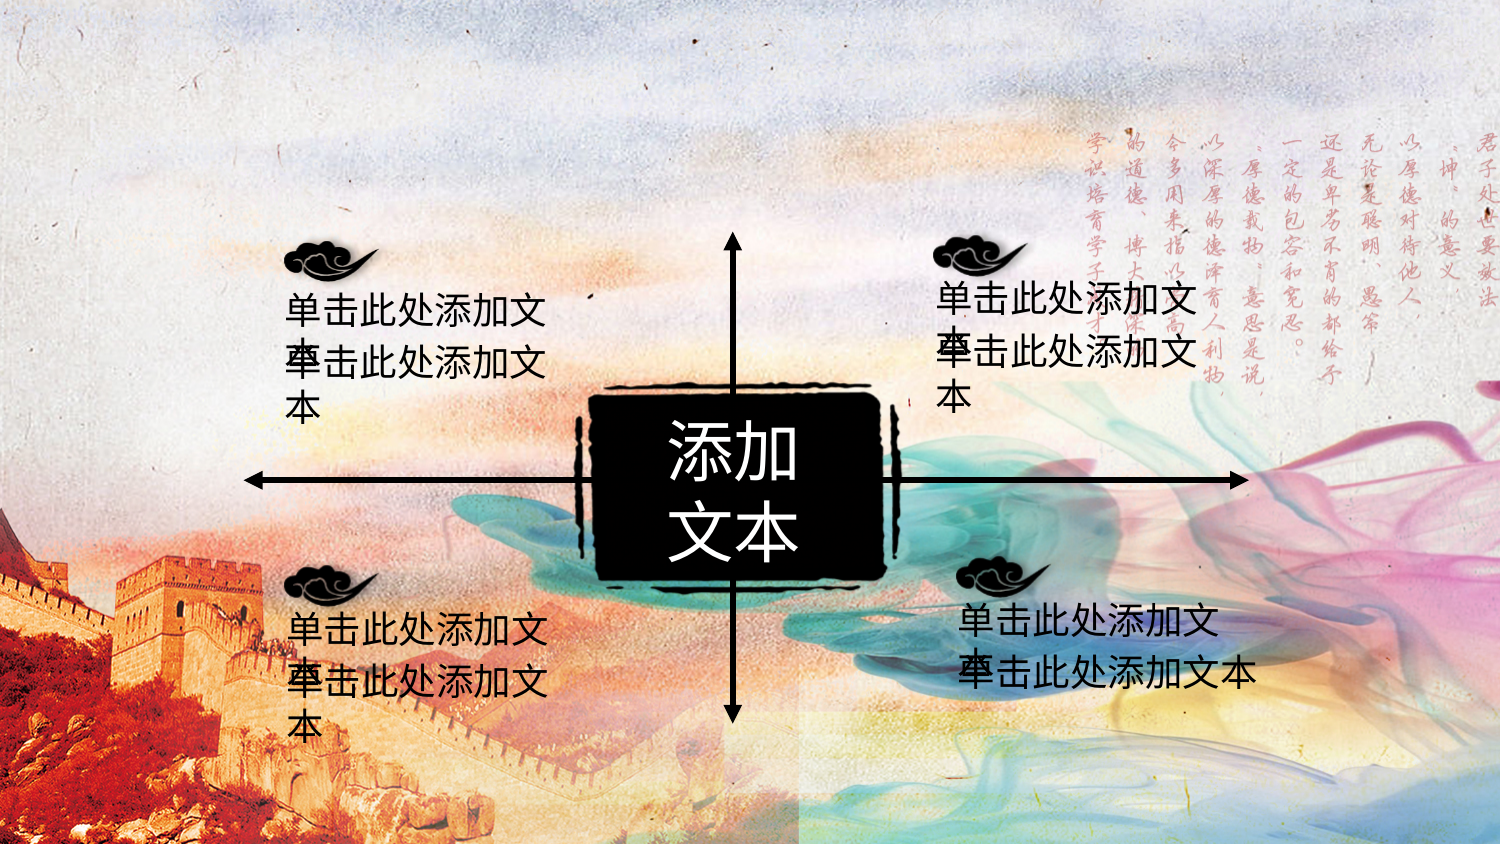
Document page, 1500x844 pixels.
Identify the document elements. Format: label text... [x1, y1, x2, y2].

text_box 单击此处添加文本 [271, 598, 593, 650]
text_box 单击此处添加文本 [271, 650, 593, 756]
text_box 单击此处添加文本 [942, 641, 1298, 702]
picture [0, 0, 1500, 844]
text_box 单击此处添加文本 [942, 589, 1267, 641]
text_box 单击此处添加文本 [920, 320, 1249, 426]
text_box 单击此处添加文本 [269, 279, 593, 331]
text_box 单击此处添加文本 [920, 268, 1227, 320]
text_box 单击此处添加文本 [269, 331, 593, 437]
